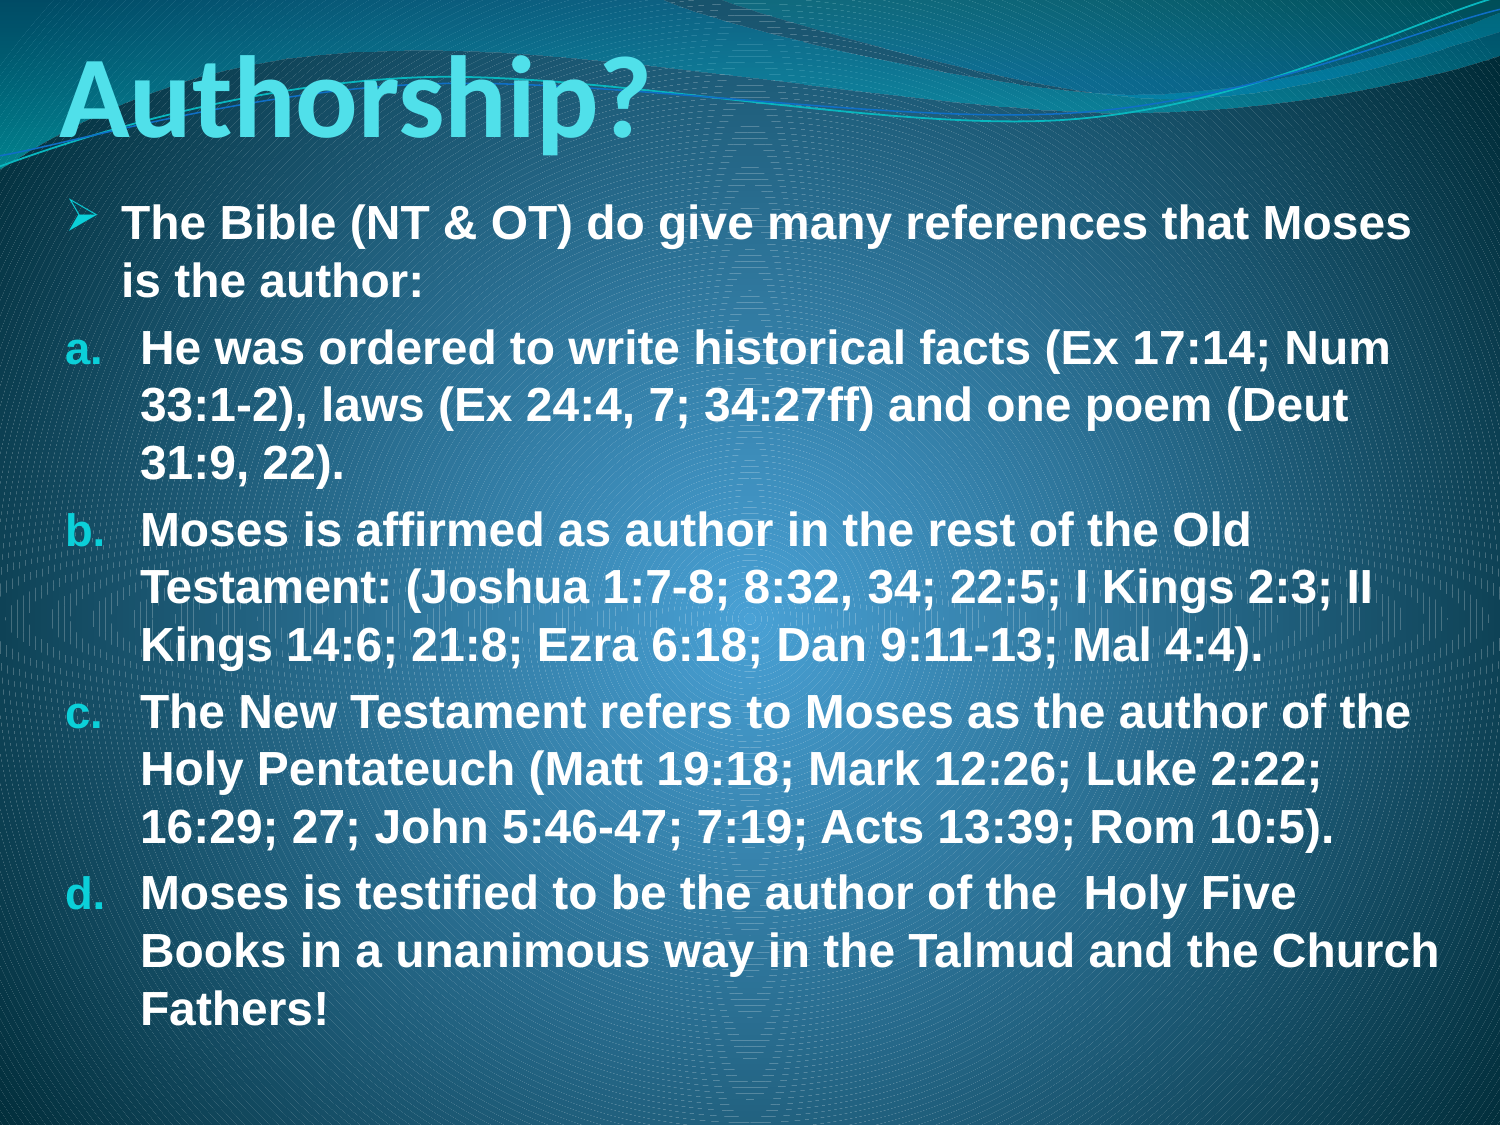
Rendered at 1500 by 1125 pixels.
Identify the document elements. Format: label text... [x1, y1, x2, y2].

title Authorship? [29, 0, 1483, 161]
subtitle The Bible (NT & OT) do give many references that Moses is the author: He was ordered to write historical facts (Ex 17:14; Num 33:1-2), laws (Ex 24:4, 7; 34:27ff) and one poem (Deut 31:9, 22). Moses is affirmed as author in the rest of the Old Testament: (Joshua 1:7-8; 8:32, 34; 22:5; I Kings 2:3; II Kings 14:6; 21:8; Ezra 6:18; Dan 9:11-13; Mal 4:4). The New Testament refers to Moses as the author of the Holy Pentateuch (Matt 19:18; Mark 12:26; Luke 2:22; 16:29; 27; John 5:46-47; 7:19; Acts 13:39; Rom 10:5). Moses is testified to be the author of the Holy Five Books in a unanimous way in the Talmud and the Church Fathers! [64, 184, 1459, 1094]
